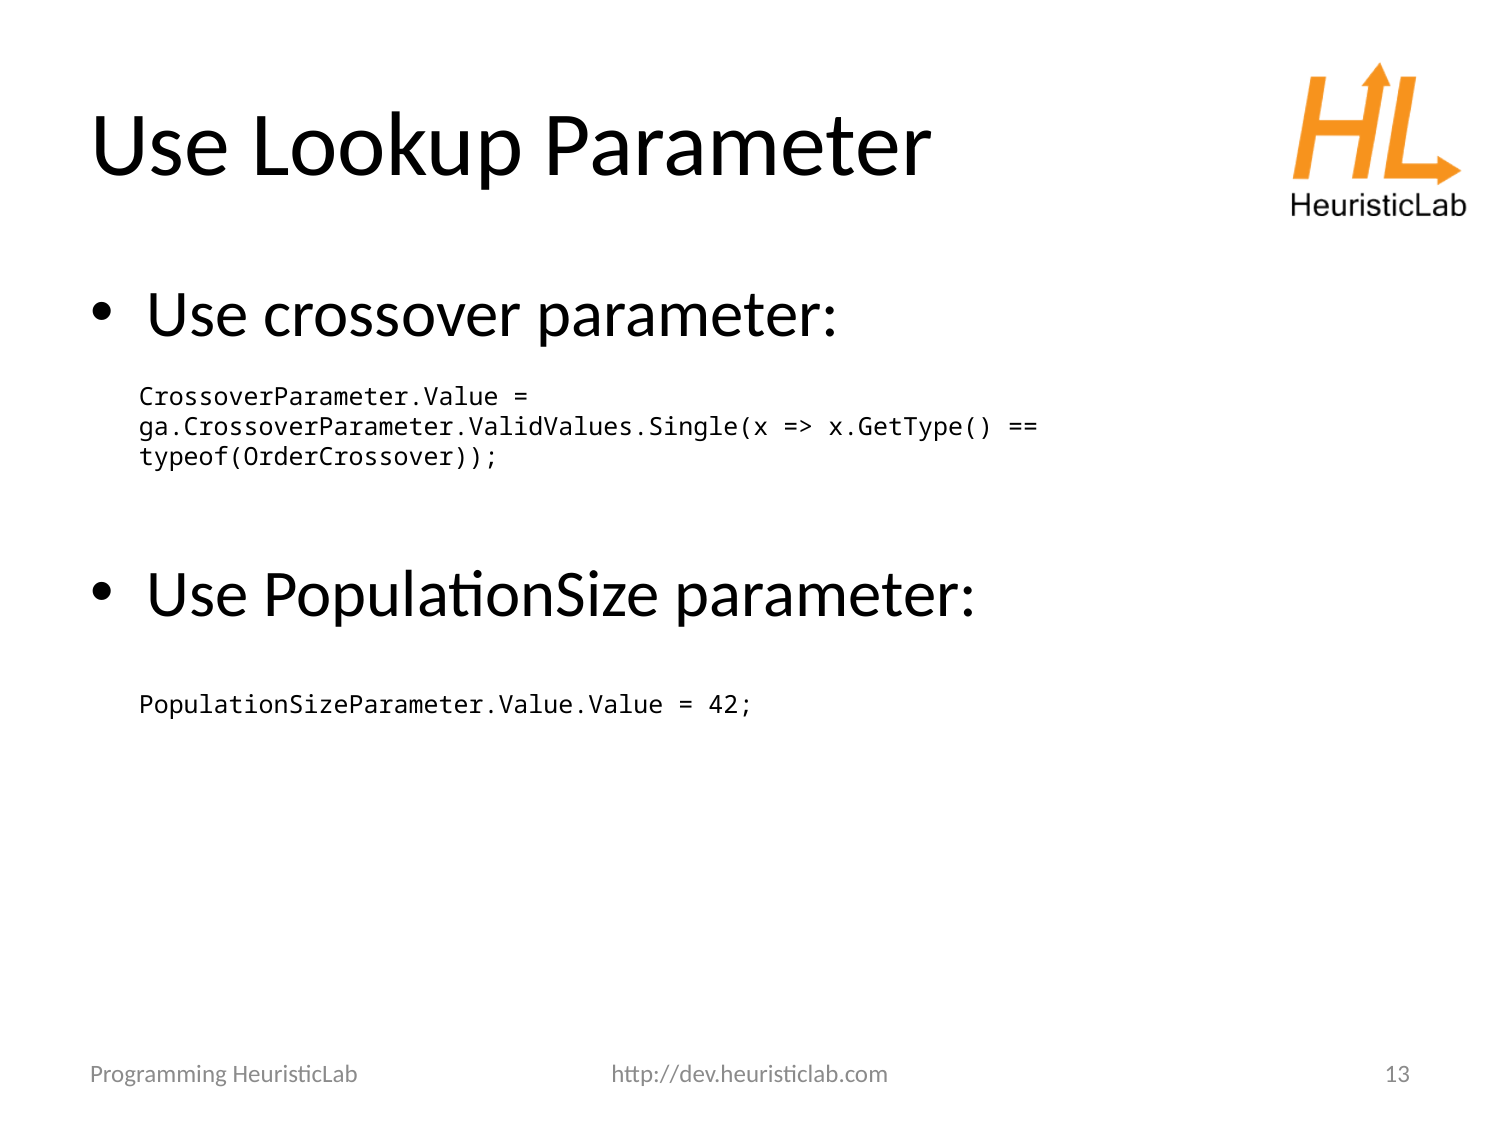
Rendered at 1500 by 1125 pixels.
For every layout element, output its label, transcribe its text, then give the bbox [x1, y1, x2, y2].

text_box PopulationSizeParameter.Value.Value = 42; [123, 681, 1058, 727]
slide_number Programming HeuristicLab [75, 1042, 425, 1103]
title Use Lookup Parameter [75, 45, 1282, 233]
list Use crossover parameter: Use PopulationSize parameter: [75, 262, 1425, 1005]
text_box CrossoverParameter.Value = ga.CrossoverParameter.ValidValues.Single(x => x.GetType() == typeof(OrderCrossover)); [123, 373, 1365, 478]
footer http://dev.heuristiclab.com [512, 1042, 988, 1103]
picture [1281, 27, 1474, 244]
slide_number 13 [1074, 1042, 1425, 1103]
